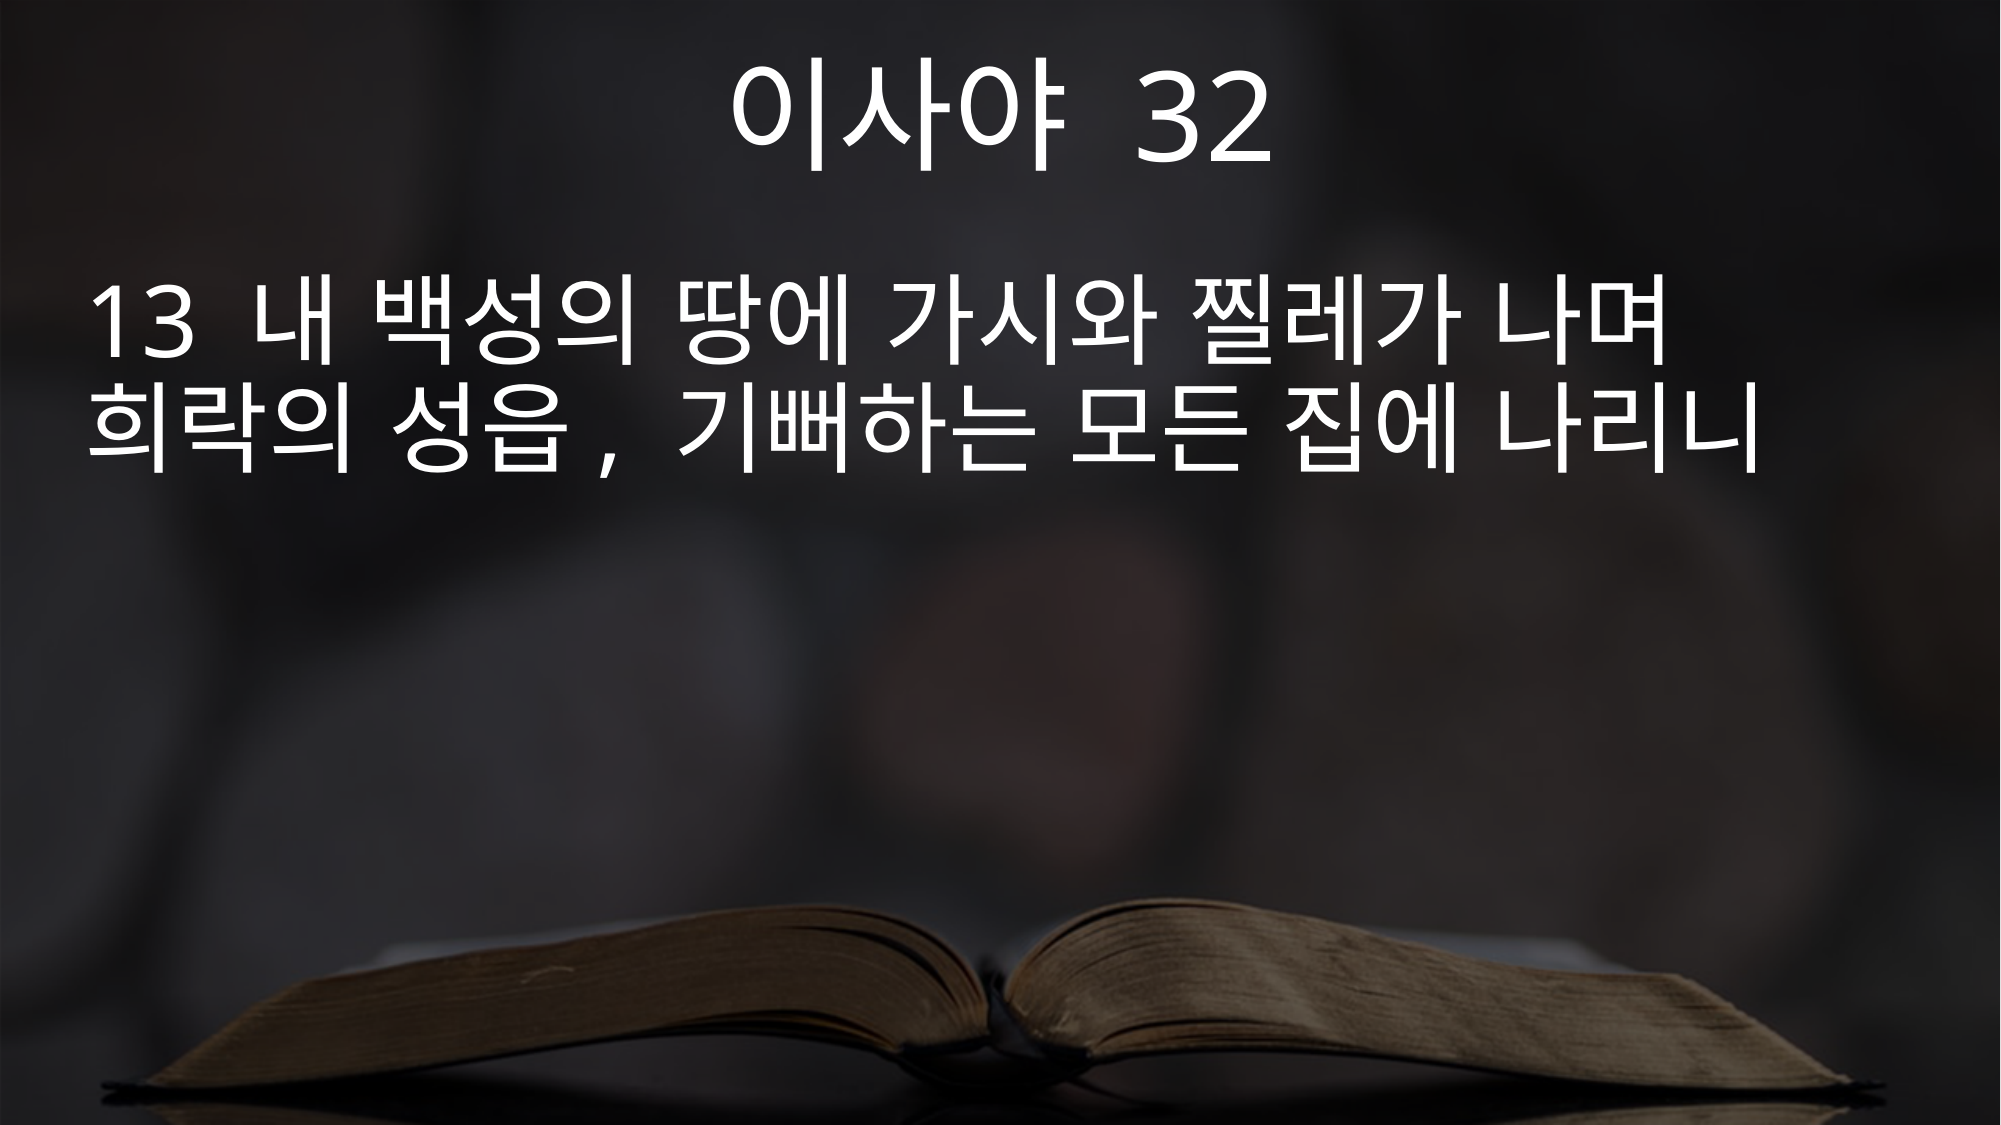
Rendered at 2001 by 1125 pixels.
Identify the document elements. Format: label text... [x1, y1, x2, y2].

picture [0, 0, 2001, 1125]
list 13 내 백성의 땅에 가시와 찔레가 나며 희락의 성읍, 기뻐하는 모든 집에 나리니 [69, 263, 1953, 423]
footer 이사야 32 [0, 32, 2000, 192]
